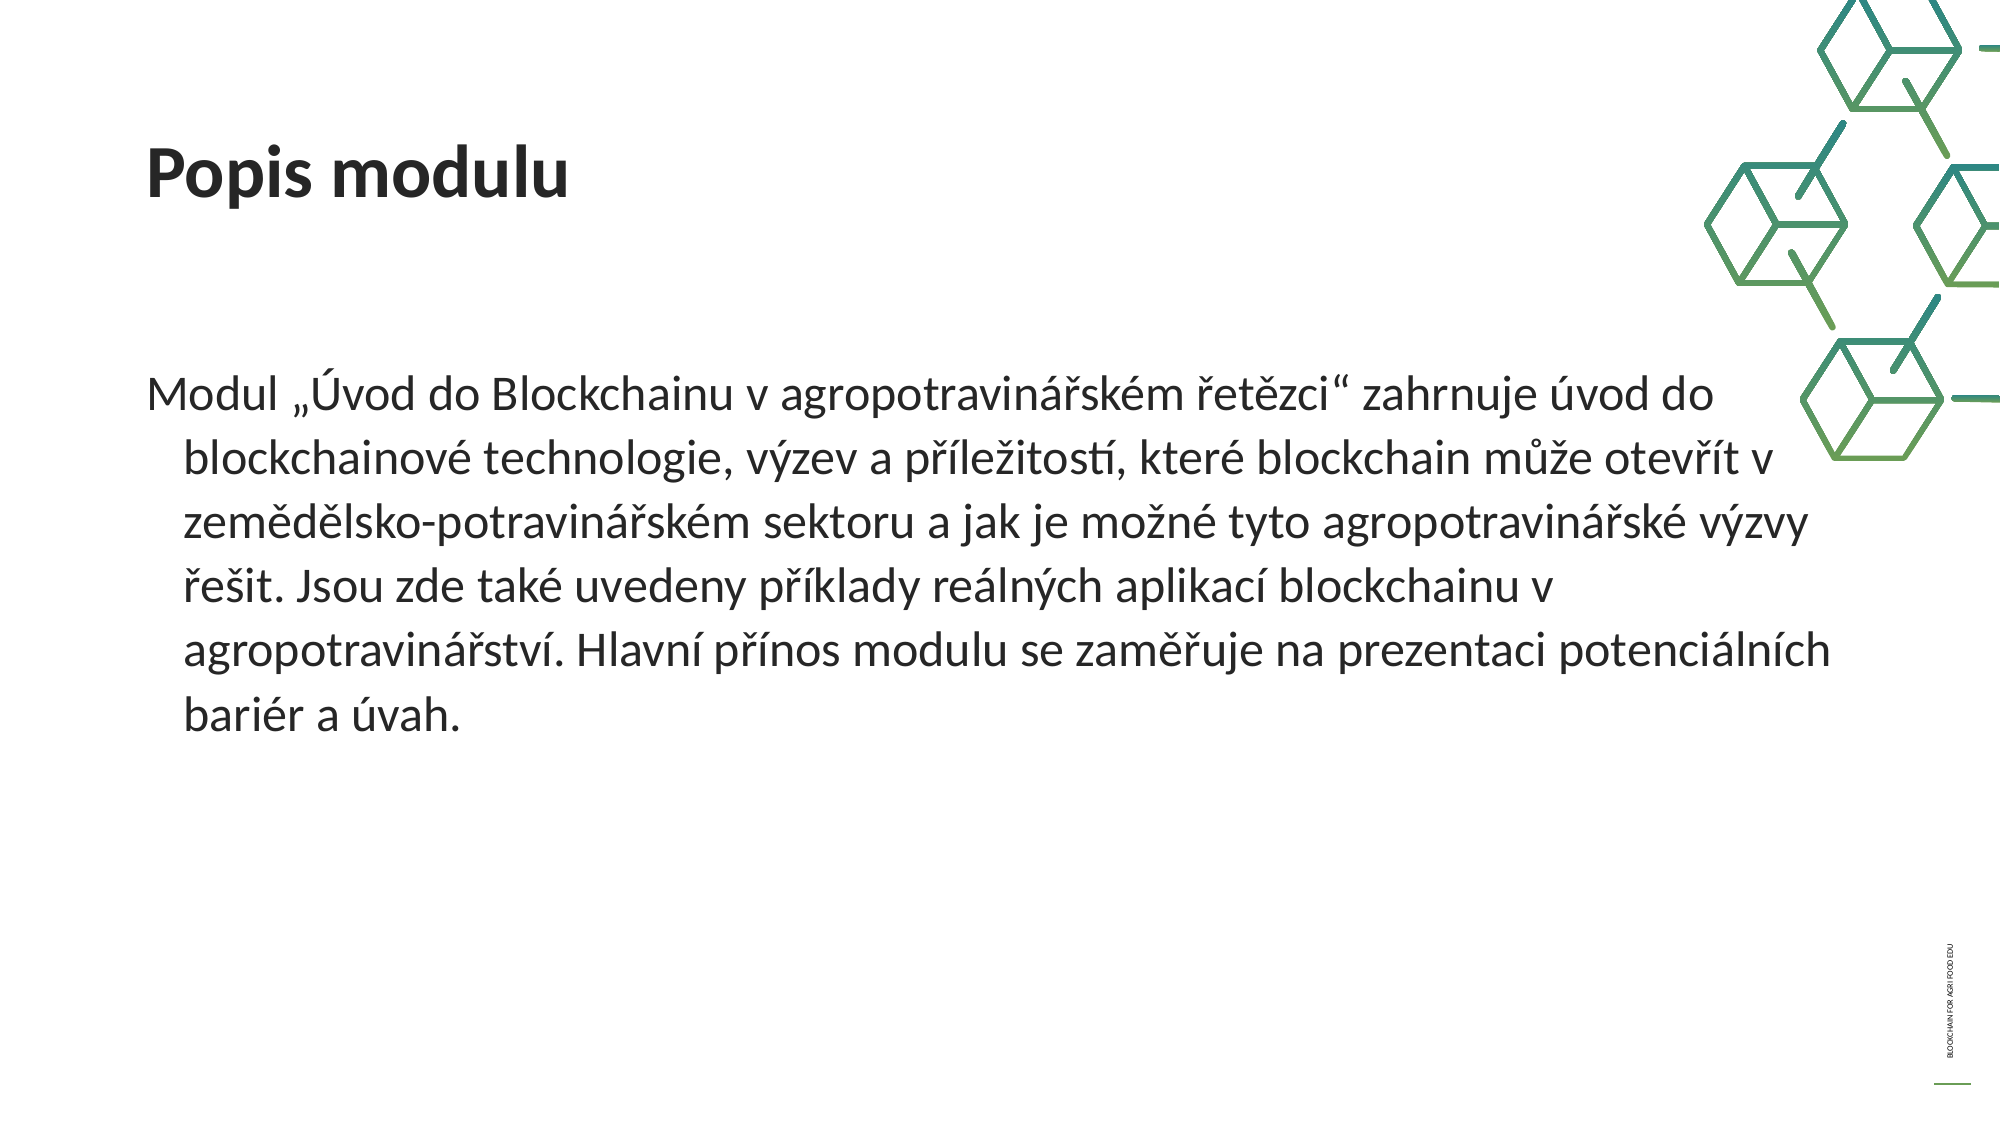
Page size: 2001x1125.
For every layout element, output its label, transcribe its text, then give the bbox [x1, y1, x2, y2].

list Popis modulu [130, 124, 1698, 337]
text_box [1703, 0, 2000, 462]
list Modul „Úvod do Blockchainu v agropotravinářském řetězci“ zahrnuje úvod do blockchainové technologie, výzev a příležitostí, které blockchain může otevřít v zemědělsko-potravinářském sektoru a jak je možné tyto agropotravinářské výzvy řešit. Jsou zde také uvedeny příklady reálných aplikací blockchainu v agropotravinářství. Hlavní přínos modulu se zaměřuje na prezentaci potenciálních bariér a úvah. [130, 348, 1869, 1035]
